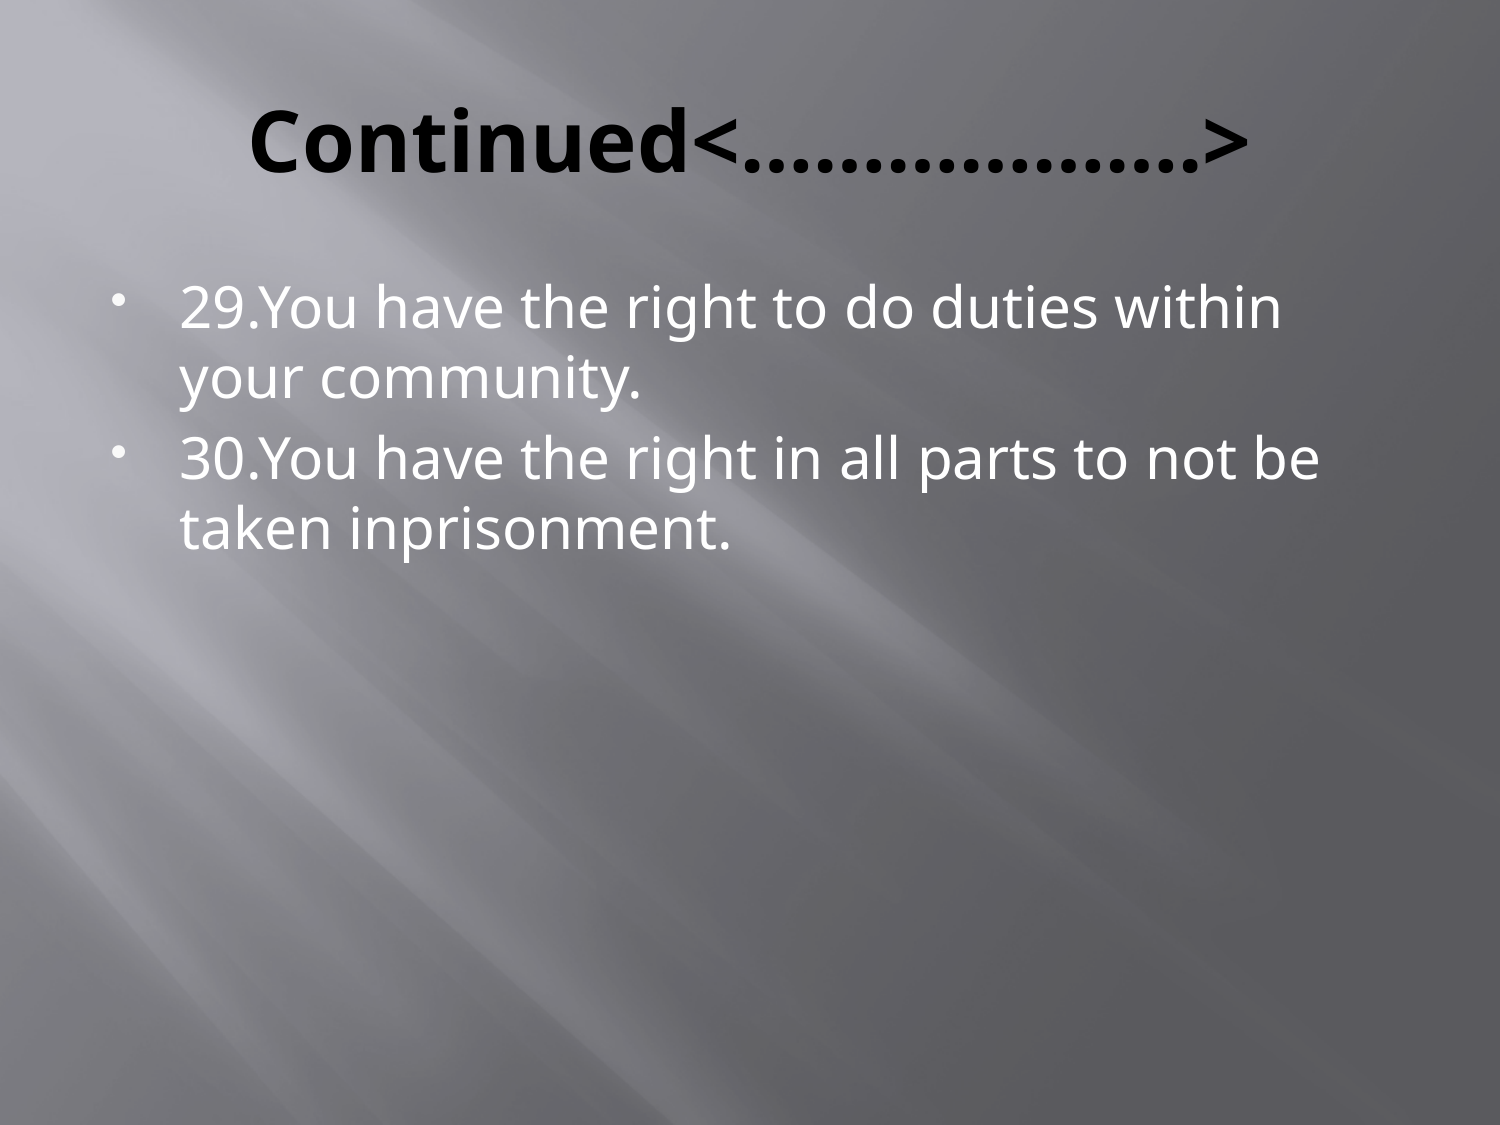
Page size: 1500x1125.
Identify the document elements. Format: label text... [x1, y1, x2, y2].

title Continued<……………….> [75, 45, 1425, 233]
list 29.You have the right to do duties within your community. 30.You have the right in all parts to not be taken inprisonment. [75, 262, 1425, 1035]
